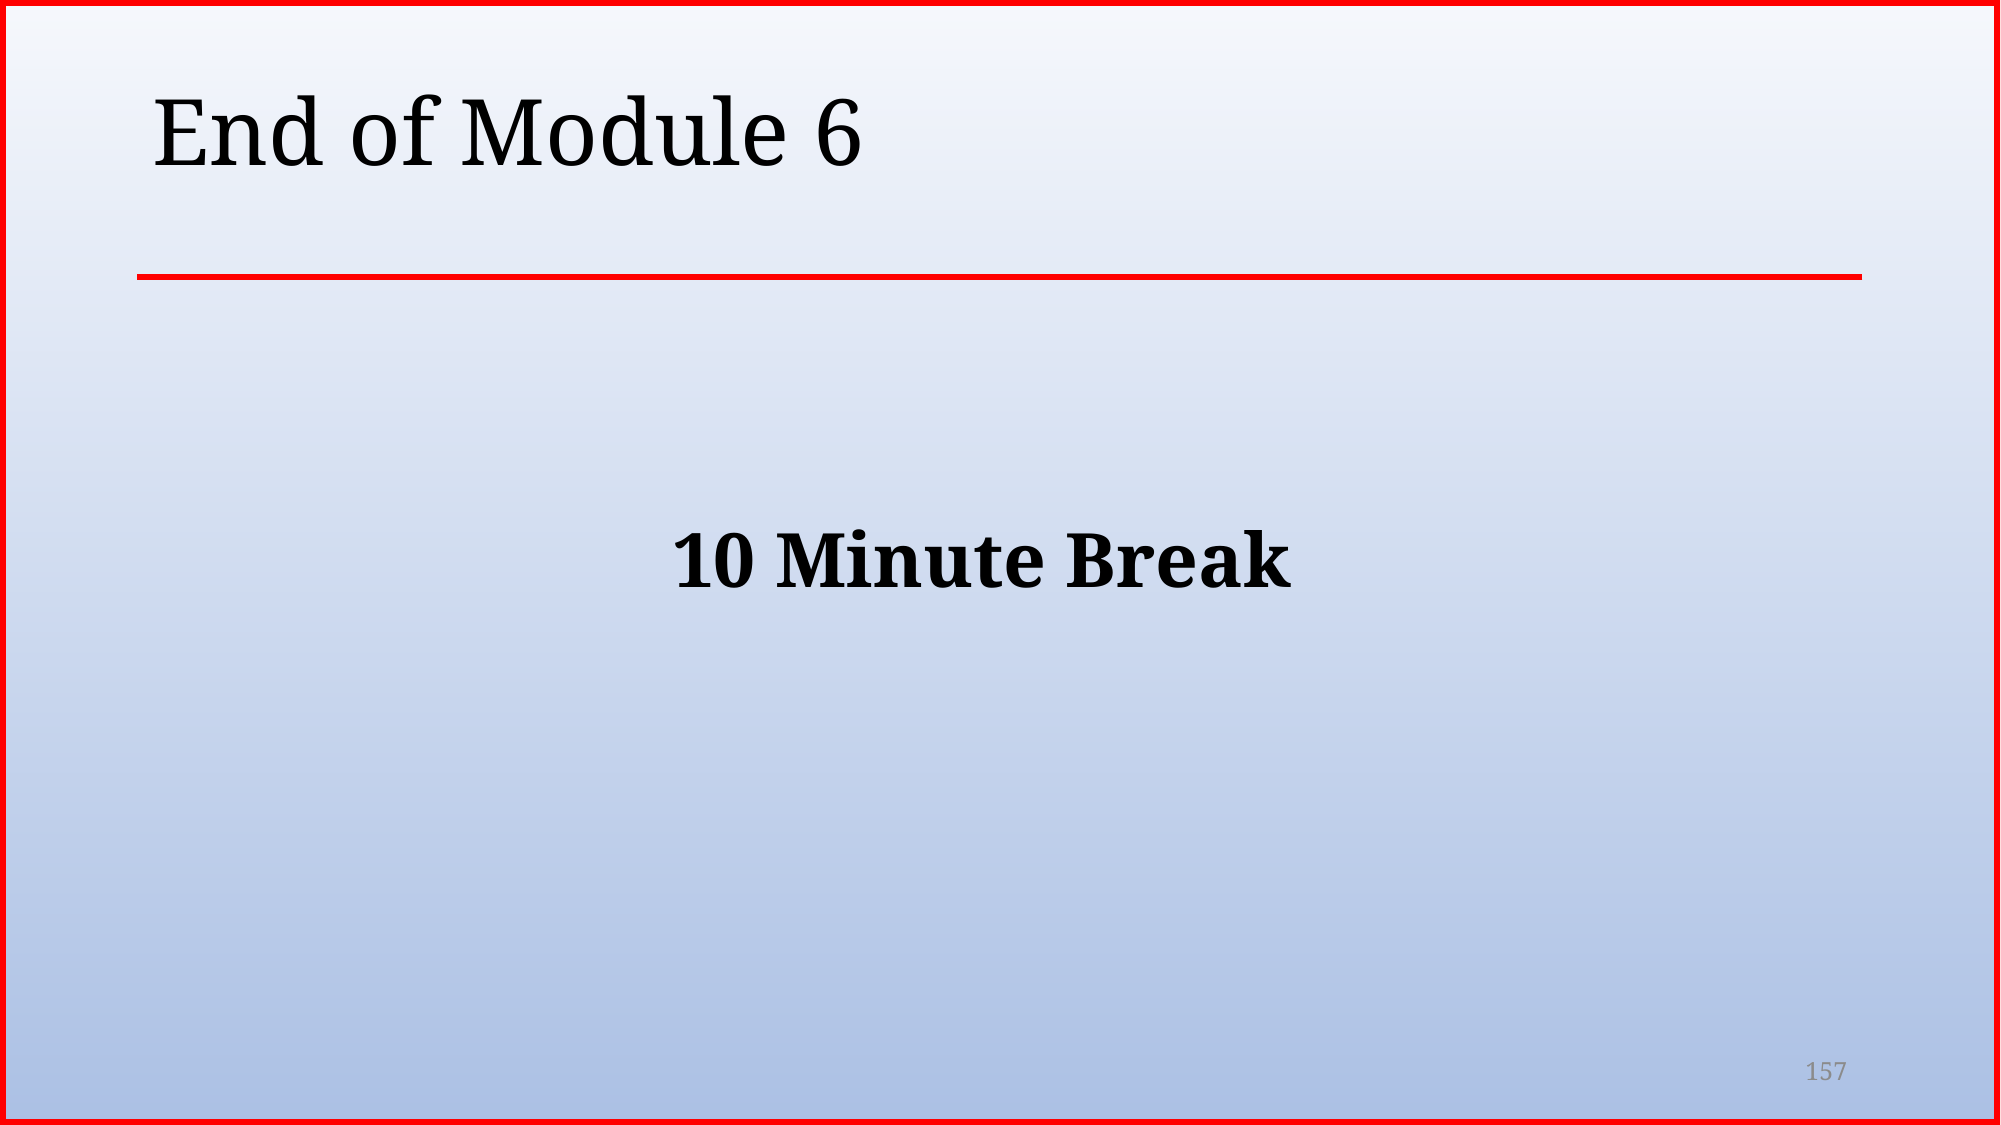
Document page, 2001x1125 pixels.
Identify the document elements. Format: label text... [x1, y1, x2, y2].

slide_number 157 [1412, 1042, 1863, 1103]
list 10 Minute Break [119, 515, 1845, 610]
title End of Module 6 [137, 26, 1863, 245]
